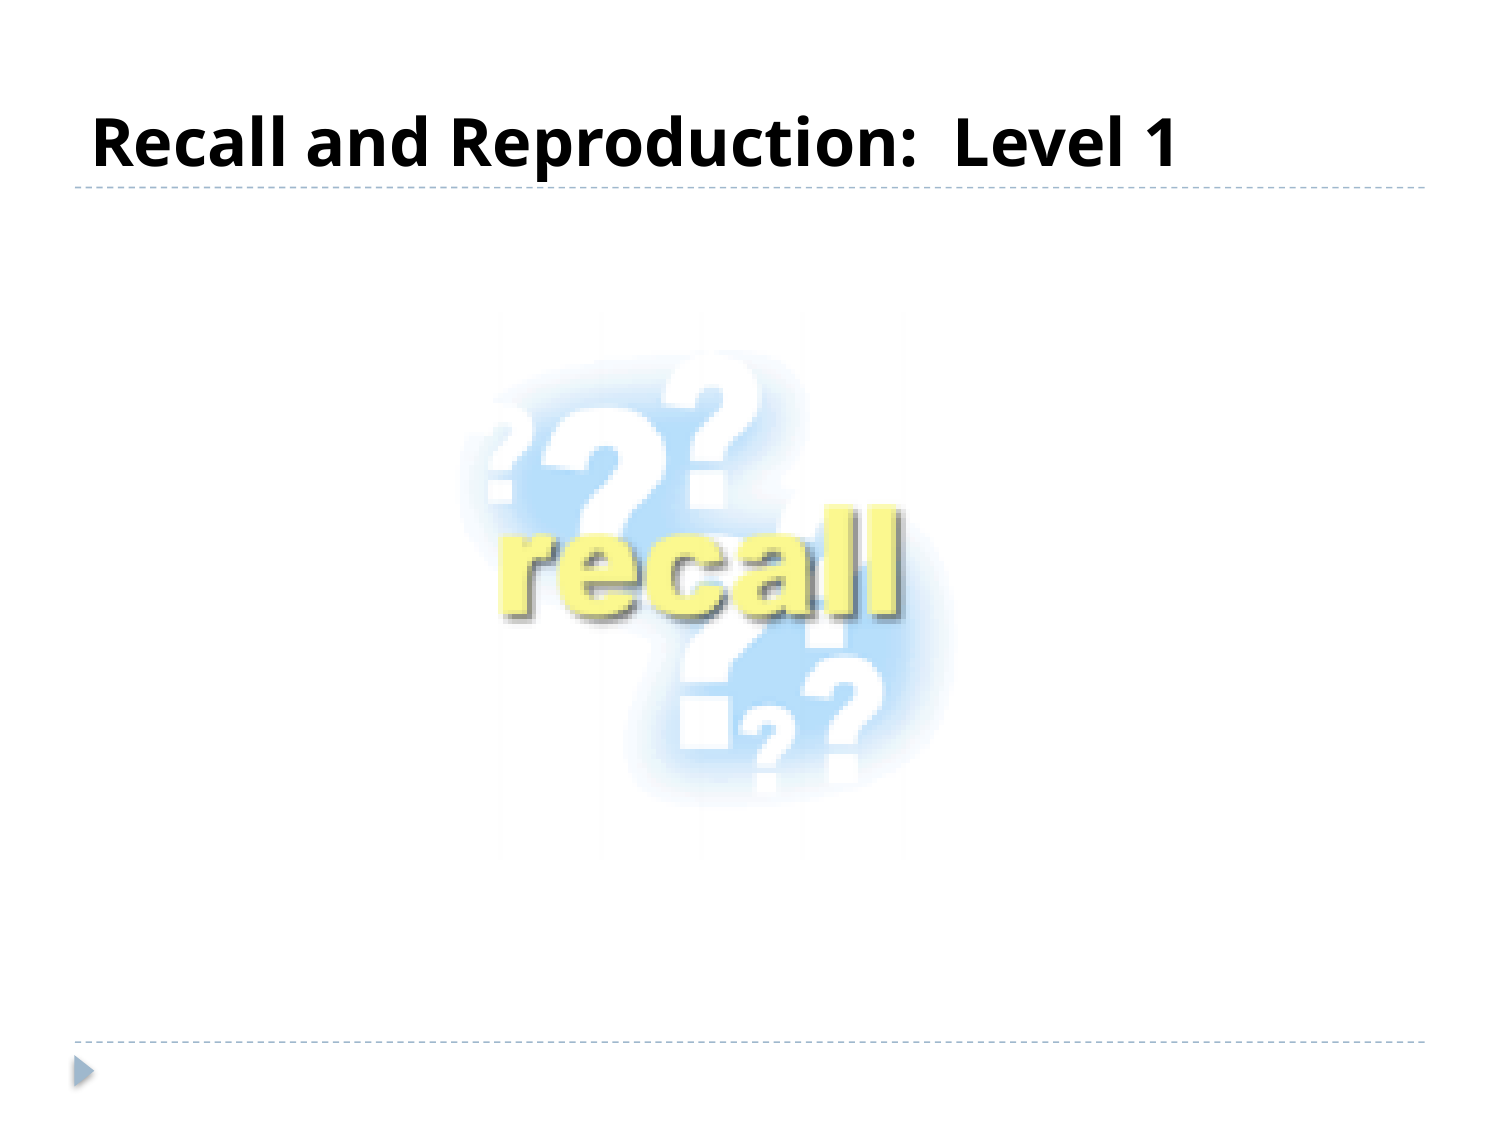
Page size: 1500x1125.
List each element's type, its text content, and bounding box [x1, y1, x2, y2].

title Recall and Reproduction: Level 1 [74, 24, 1426, 188]
picture [416, 312, 1051, 860]
